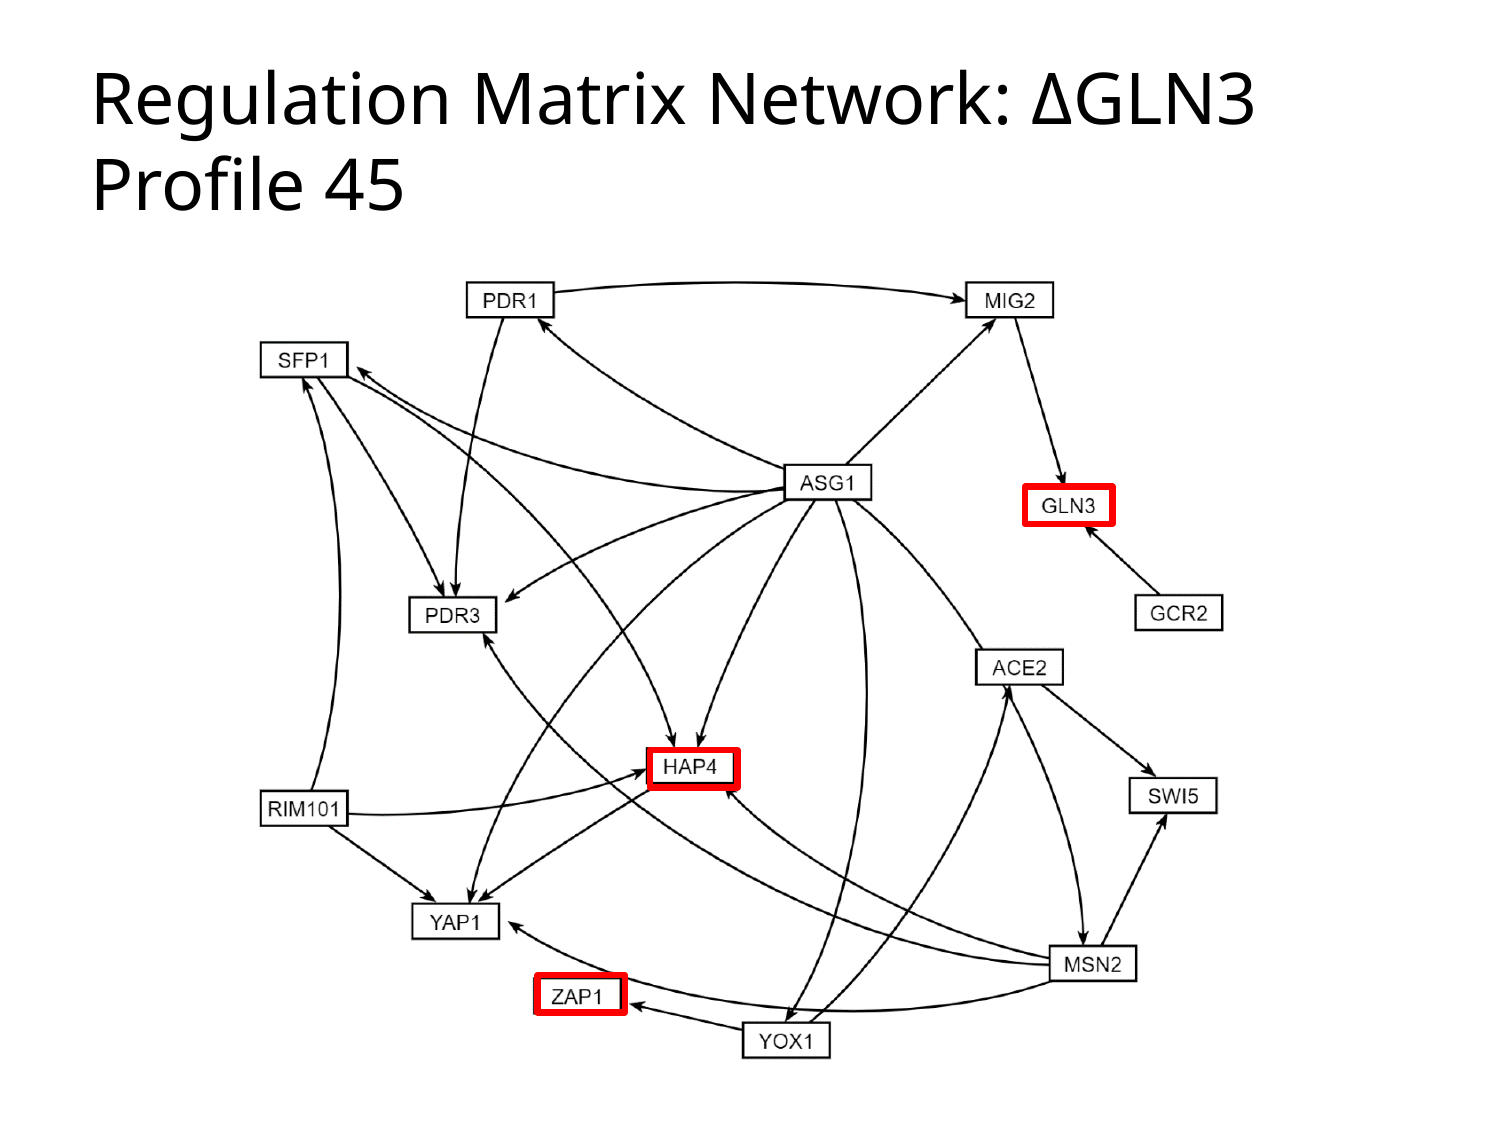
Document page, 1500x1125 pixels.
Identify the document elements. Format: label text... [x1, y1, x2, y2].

title Regulation Matrix Network: ΔGLN3 Profile 45 [75, 45, 1425, 233]
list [212, 237, 1276, 1094]
